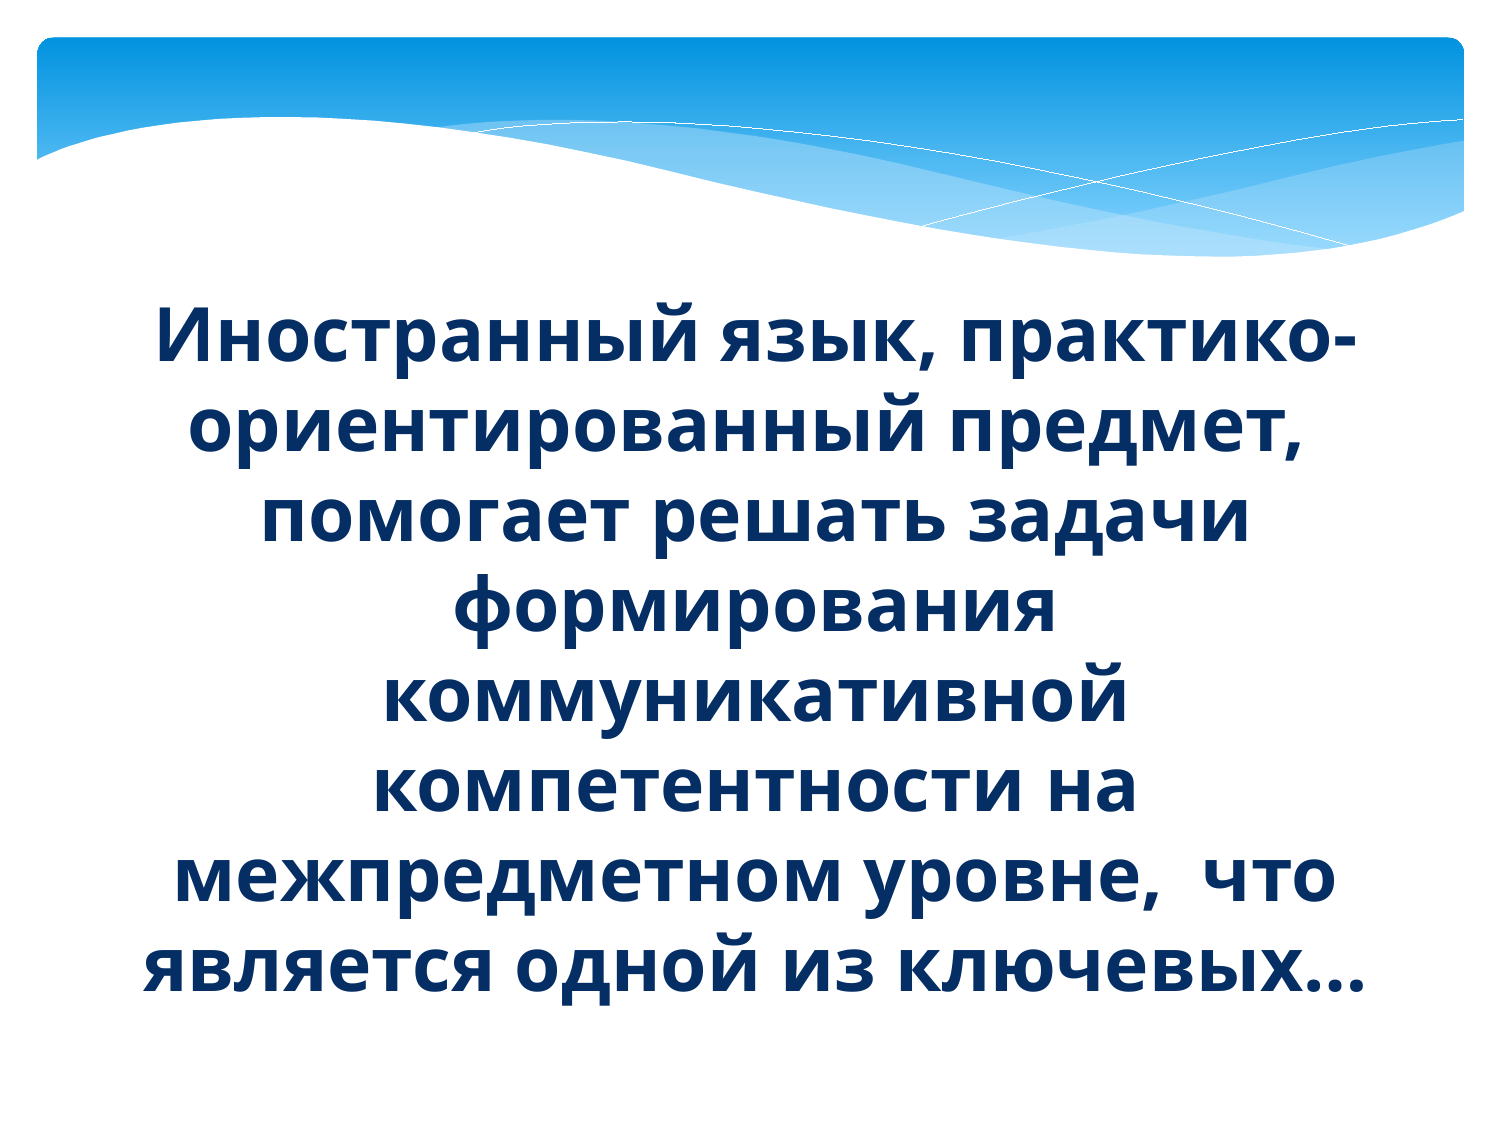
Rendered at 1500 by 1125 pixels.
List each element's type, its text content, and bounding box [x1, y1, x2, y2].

text_box Иностранный язык, практико-ориентированный предмет, помогает решать задачи формирования коммуникативной компетентности на межпредметном уровне, что является одной из ключевых… [88, 278, 1424, 1014]
